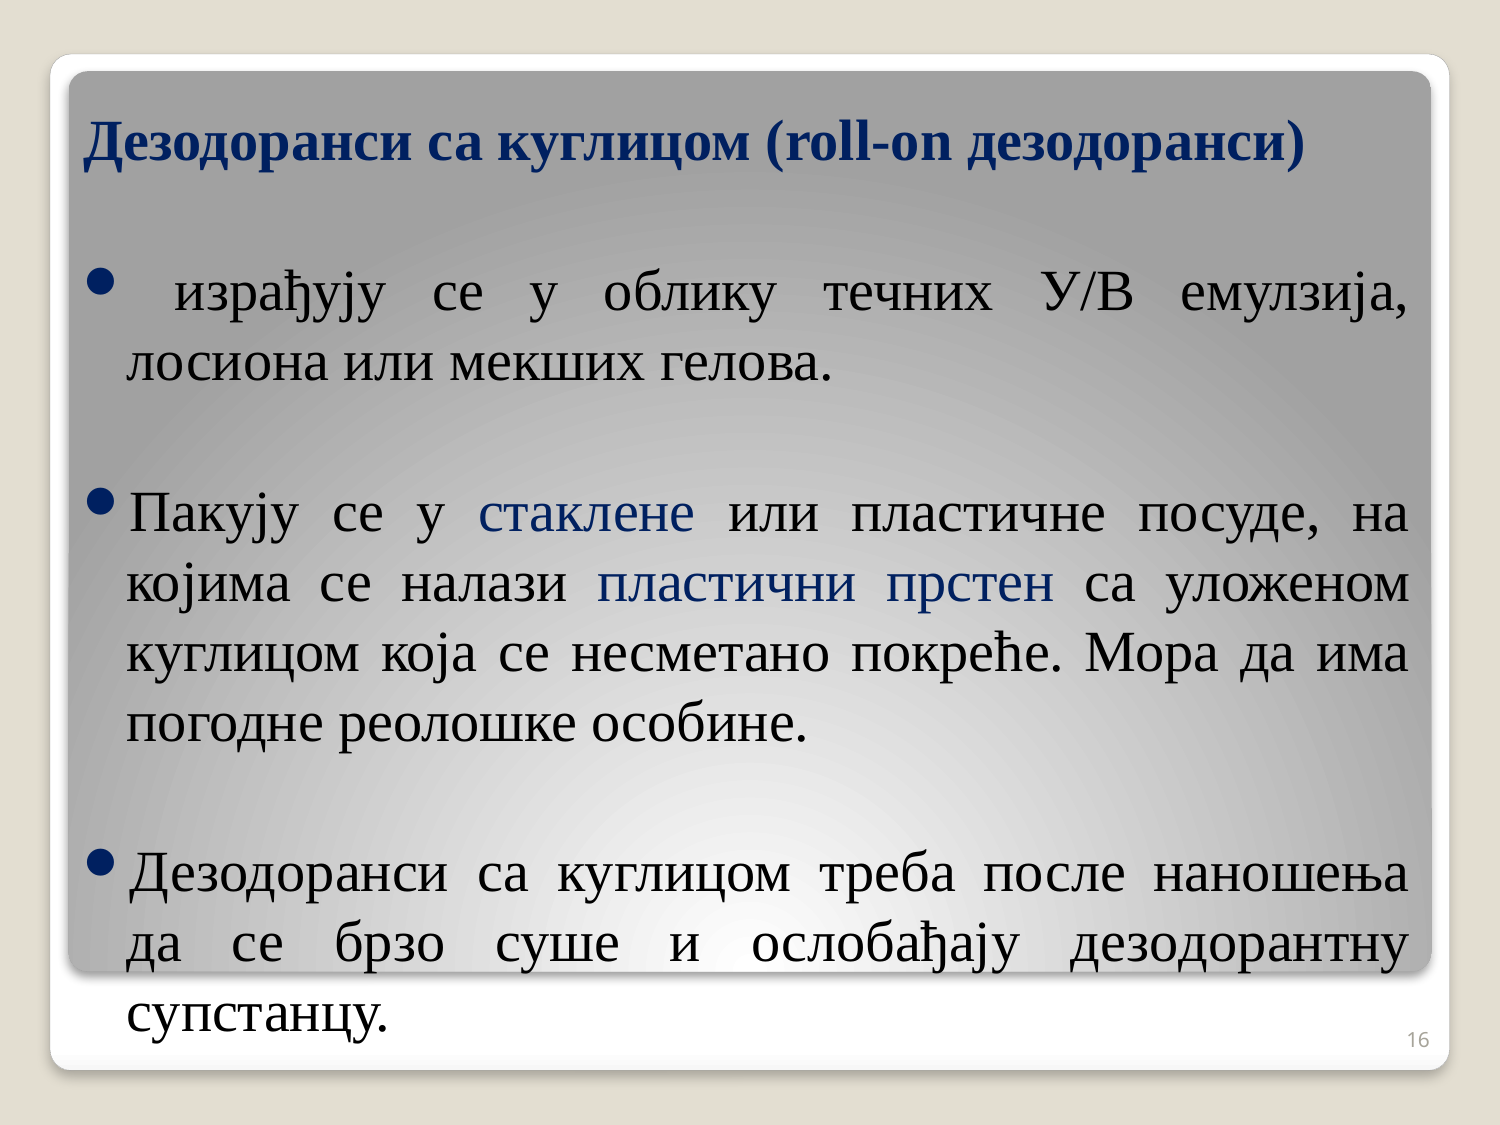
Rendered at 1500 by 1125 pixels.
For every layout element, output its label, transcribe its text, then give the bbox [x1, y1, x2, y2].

slide_number 16 [1369, 1002, 1445, 1063]
list Дезодоранси са куглицом (roll-on дезодоранси) израђују се у облику течних У/В емулзија, лосиона или мекших гелова. Пакују се у стаклене или пластичне посуде, на којима се налази пластични прстен са уложеном куглицом која се несметано покреће. Мора да има погодне реолошке особине. Дезодоранси са куглицом треба после наношења да се брзо суше и ослобађају дезодорантну супстанцу. [53, 86, 1425, 1059]
